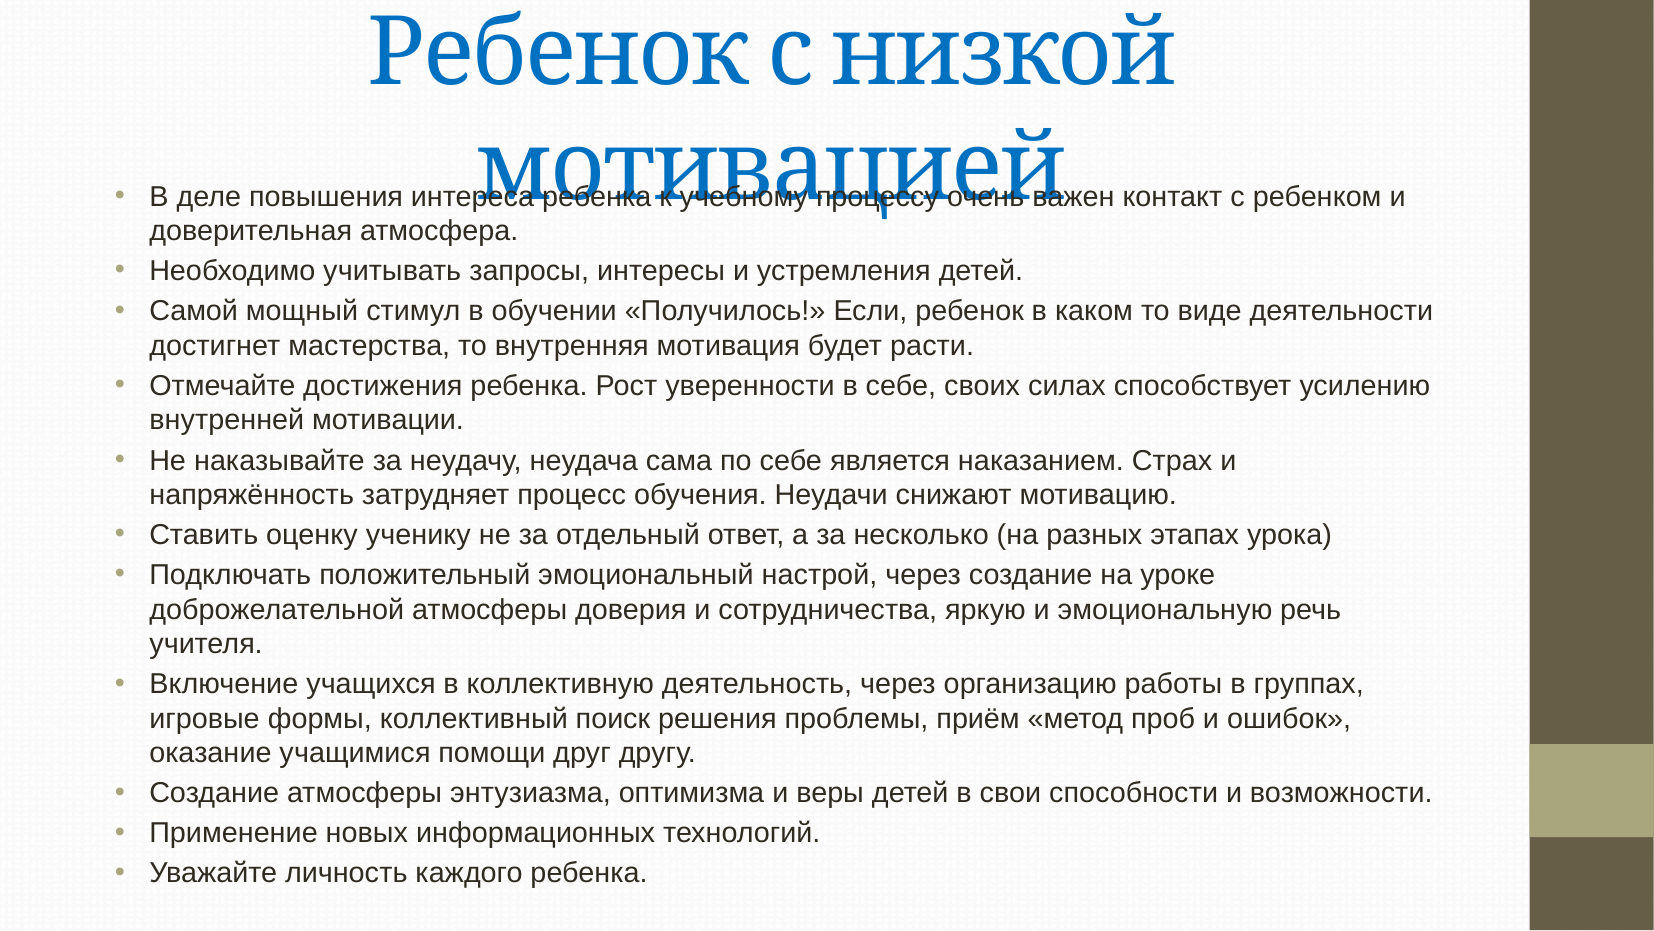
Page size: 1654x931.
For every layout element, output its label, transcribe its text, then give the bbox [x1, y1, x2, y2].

list В деле повышения интереса ребенка к учебному процессу очень важен контакт с ребенком и доверительная атмосфера. Необходимо учитывать запросы, интересы и устремления детей. Самой мощный стимул в обучении «Получилось!» Если, ребенок в каком то виде деятельности достигнет мастерства, то внутренняя мотивация будет расти. Отмечайте достижения ребенка. Рост уверенности в себе, своих силах способствует усилению внутренней мотивации. Не наказывайте за неудачу, неудача сама по себе является наказанием. Страх и напряжённость затрудняет процесс обучения. Неудачи снижают мотивацию. Ставить оценку ученику не за отдельный ответ, а за несколько (на разных этапах урока) Подключать положительный эмоциональный настрой, через создание на уроке доброжелательной атмосферы доверия и сотрудничества, яркую и эмоциональную речь учителя. Включение учащихся в коллективную деятельность, через организацию работы в группах, игровые формы, коллективный поиск решения проблемы, приём «метод проб и ошибок», оказание учащимися помощи друг другу. Создание атмосферы энтузиазма, оптимизма и веры детей в свои способности и возможности. Применение новых информационных технологий. Уважайте личность каждого ребенка. [82, 169, 1461, 903]
title Ребенок с низкой мотивацией [82, 37, 1461, 169]
